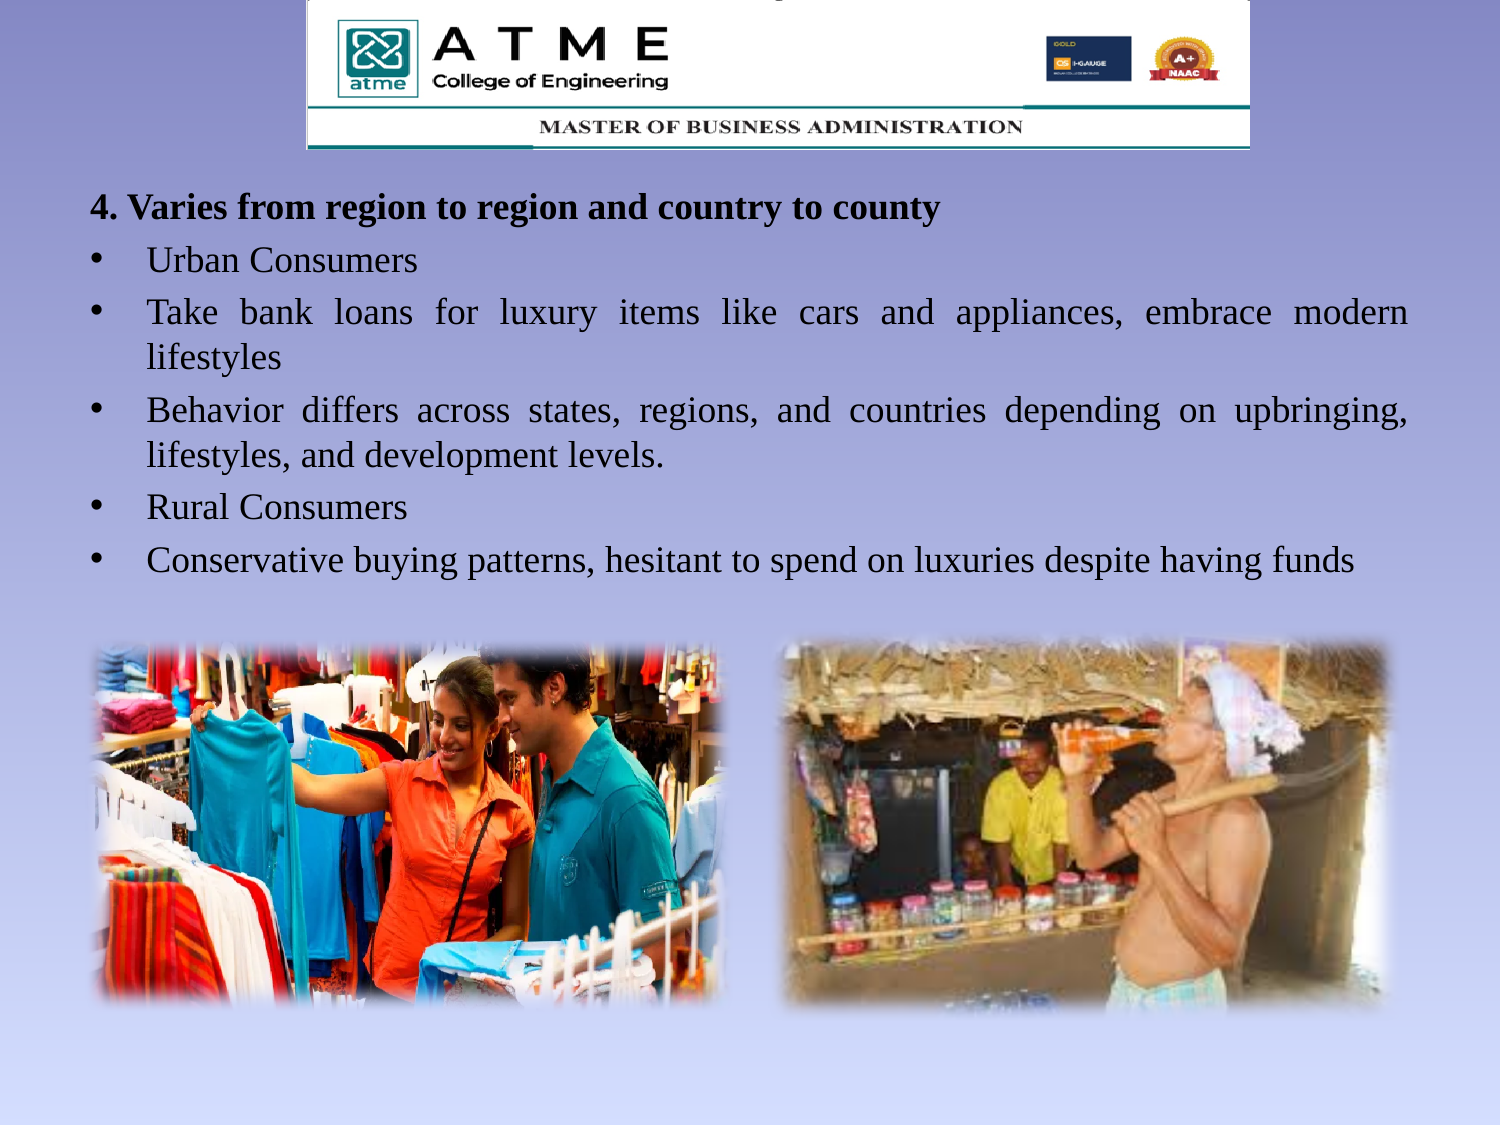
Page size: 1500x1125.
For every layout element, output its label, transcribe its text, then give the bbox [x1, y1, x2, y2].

picture [768, 628, 1402, 1022]
picture [85, 637, 733, 1013]
list 4. Varies from region to region and country to county Urban Consumers Take bank loans for luxury items like cars and appliances, embrace modern lifestyles Behavior differs across states, regions, and countries depending on upbringing, lifestyles, and development levels. Rural Consumers Conservative buying patterns, hesitant to spend on luxuries despite having funds [75, 174, 1425, 844]
picture [306, 0, 1250, 150]
